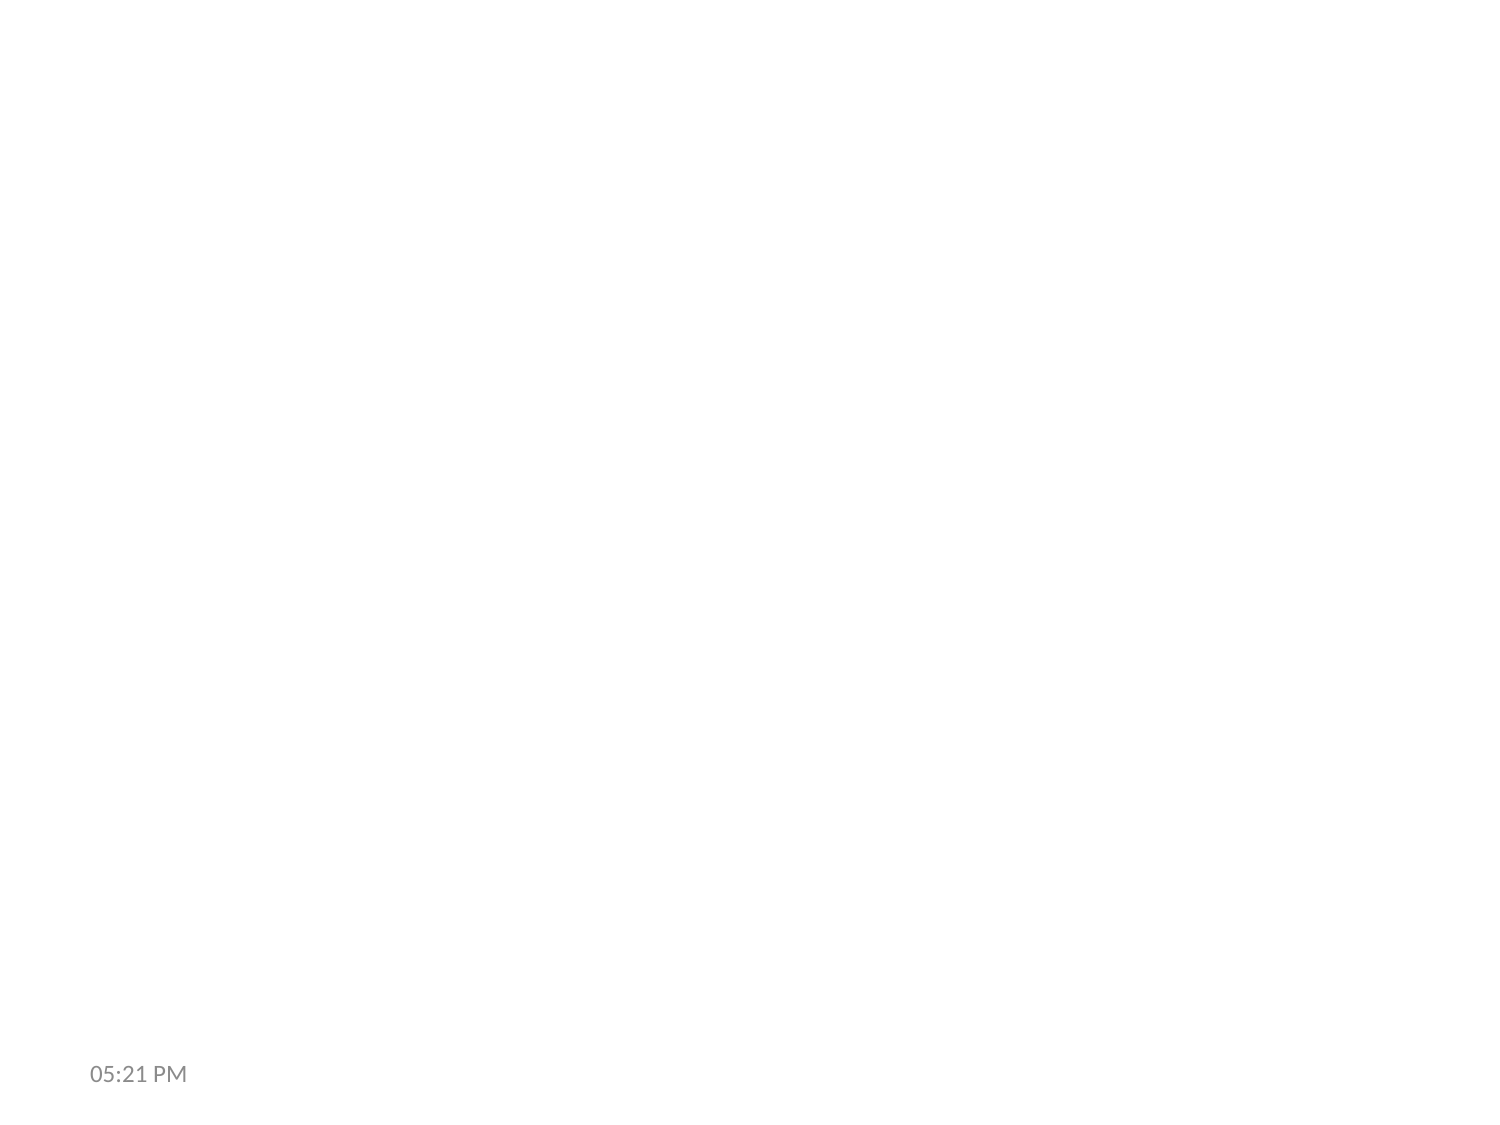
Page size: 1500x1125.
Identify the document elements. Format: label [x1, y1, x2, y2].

slide_number [75, 1042, 425, 1103]
